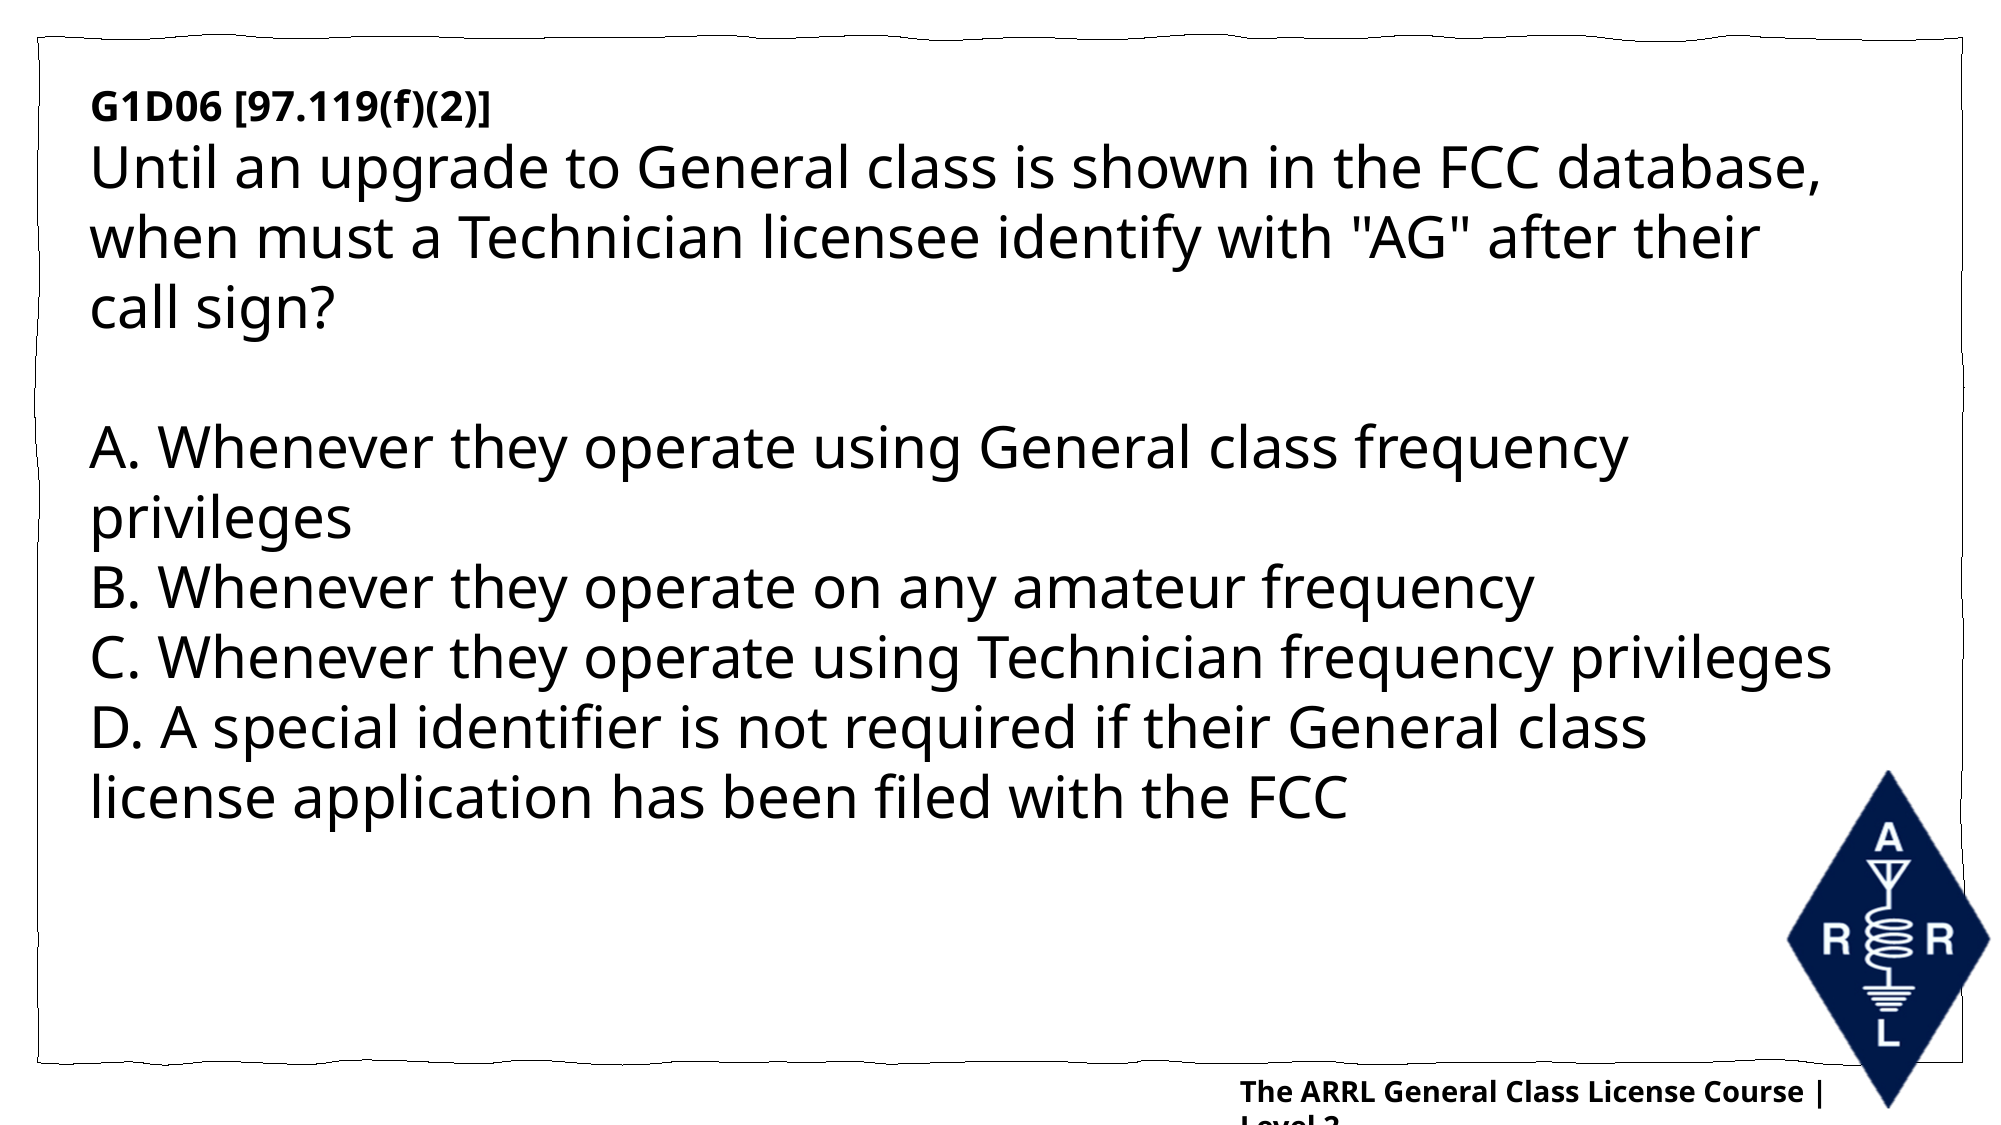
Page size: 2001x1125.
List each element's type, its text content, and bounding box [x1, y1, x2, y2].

picture [1773, 752, 1999, 1125]
text_box G1D06 [97.119(f)(2)] Until an upgrade to General class is shown in the FCC database, when must a Technician licensee identify with "AG" after their call sign? A. Whenever they operate using General class frequency privileges B. Whenever they operate on any amateur frequency C. Whenever they operate using Technician frequency privileges D. A special identifier is not required if their General class license application has been filed with the FCC [75, 72, 1850, 838]
